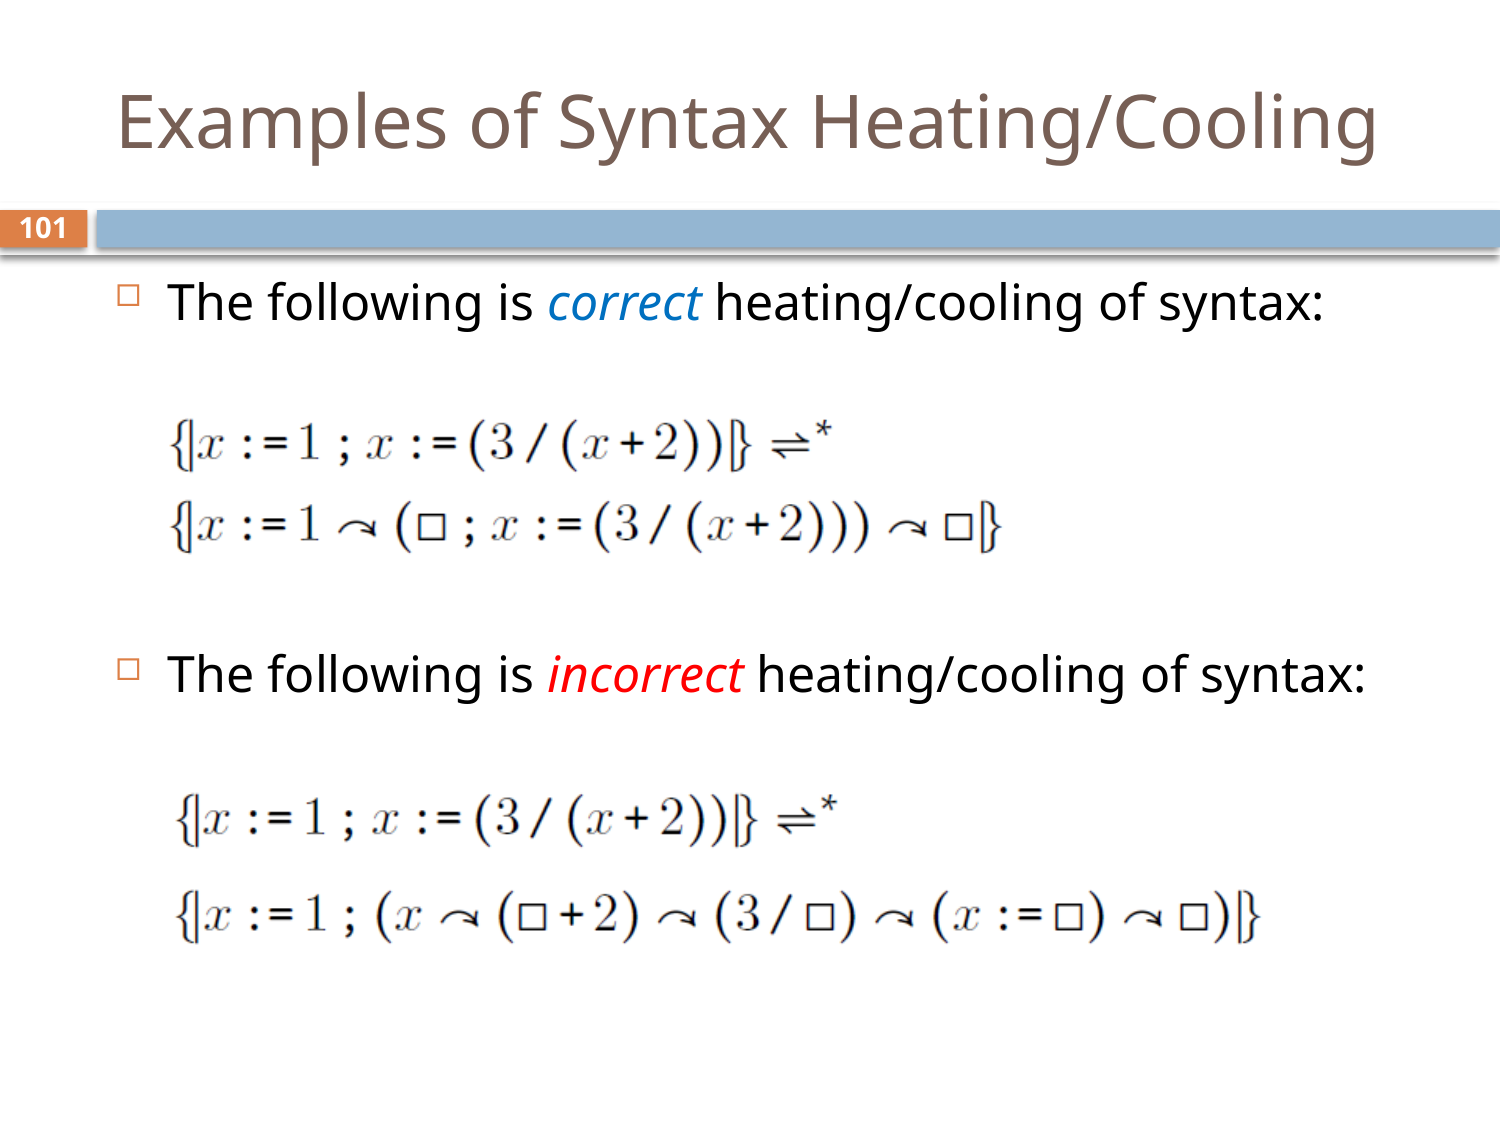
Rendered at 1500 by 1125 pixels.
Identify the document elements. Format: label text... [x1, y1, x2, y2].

slide_number 101 [0, 208, 88, 249]
picture [168, 877, 1270, 957]
picture [162, 405, 1005, 576]
title Examples of Syntax Heating/Cooling [100, 37, 1438, 200]
picture [171, 782, 851, 863]
list The following is correct heating/cooling of syntax: The following is incorrect heating/cooling of syntax: [100, 262, 1438, 1000]
